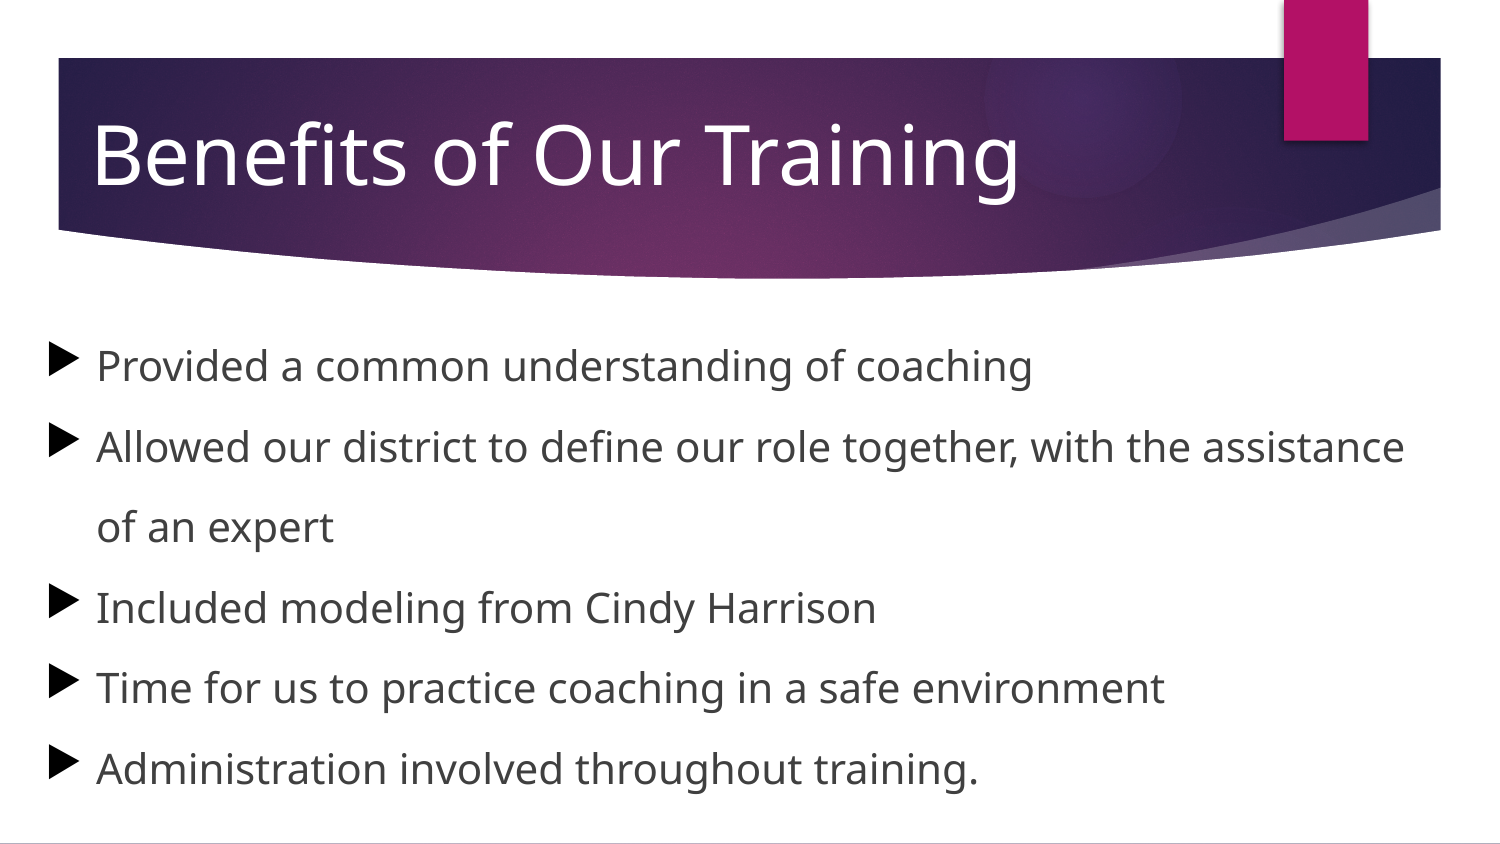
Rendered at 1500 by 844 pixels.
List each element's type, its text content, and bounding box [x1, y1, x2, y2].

title Benefits of Our Training [75, 76, 1425, 218]
list Provided a common understanding of coaching Allowed our district to define our role together, with the assistance of an expert Included modeling from Cindy Harrison Time for us to practice coaching in a safe environment Administration involved throughout training. [18, 294, 1469, 808]
